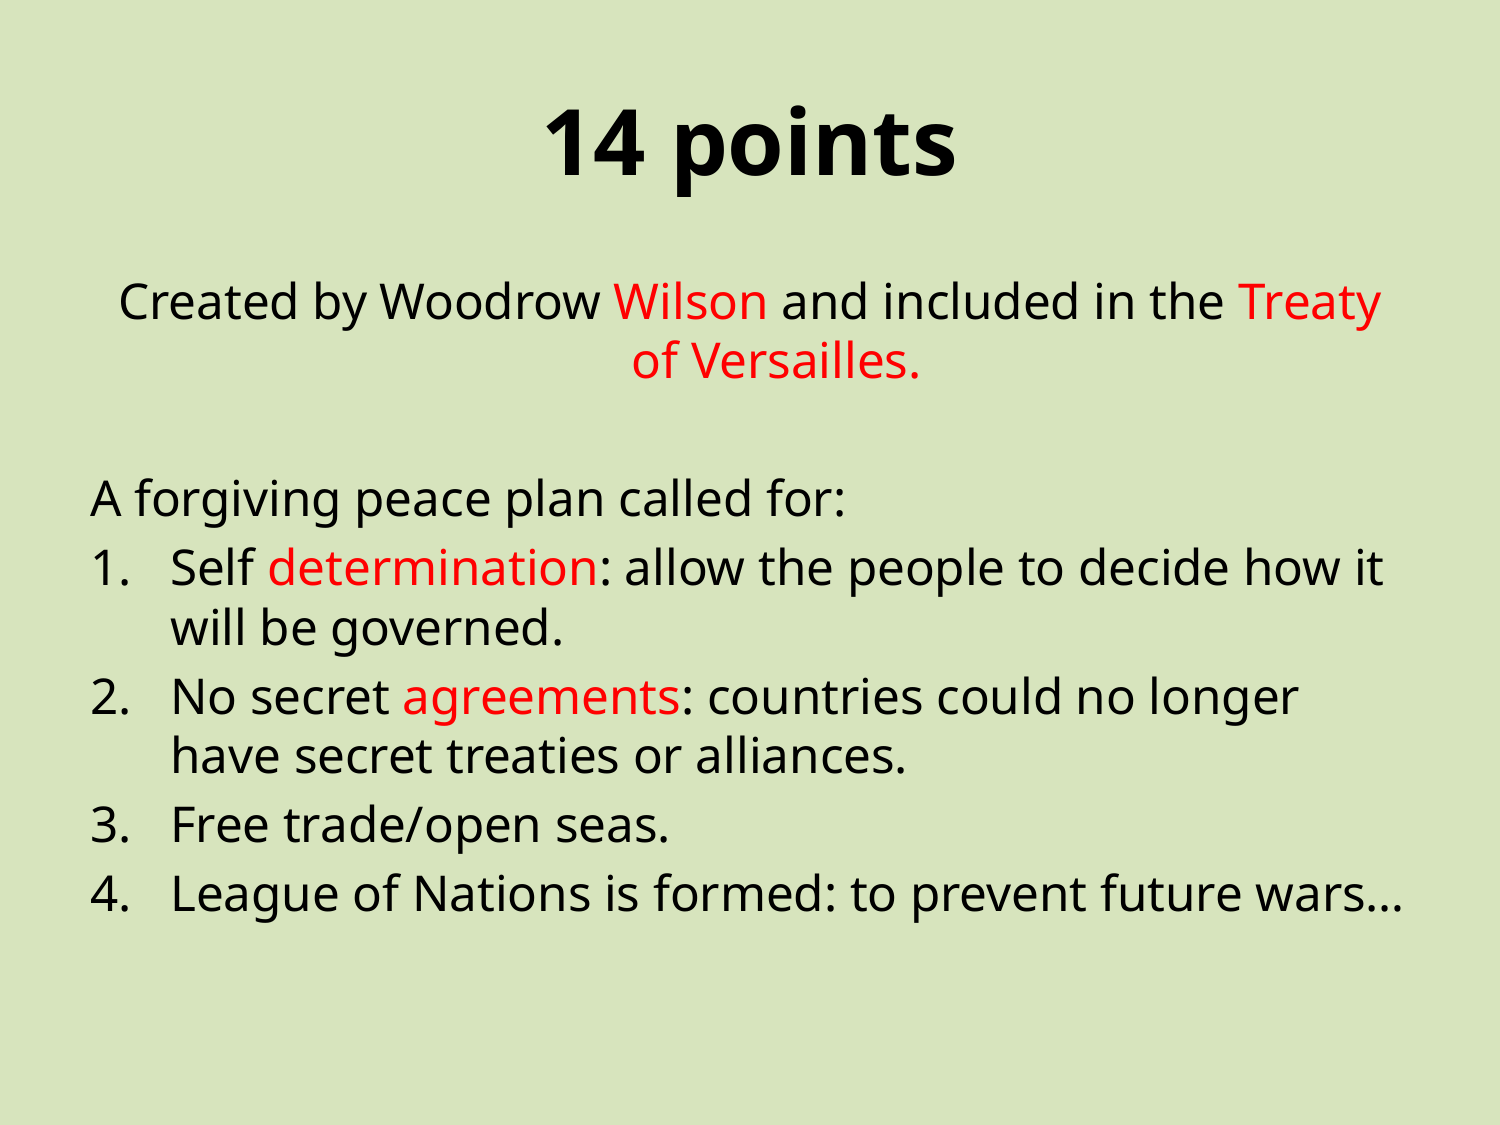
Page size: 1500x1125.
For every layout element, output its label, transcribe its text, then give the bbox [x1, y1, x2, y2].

title 14 points [75, 45, 1425, 233]
list Created by Woodrow Wilson and included in the Treaty of Versailles. A forgiving peace plan called for: Self determination: allow the people to decide how it will be governed. No secret agreements: countries could no longer have secret treaties or alliances. Free trade/open seas. League of Nations is formed: to prevent future wars… [75, 262, 1425, 1005]
